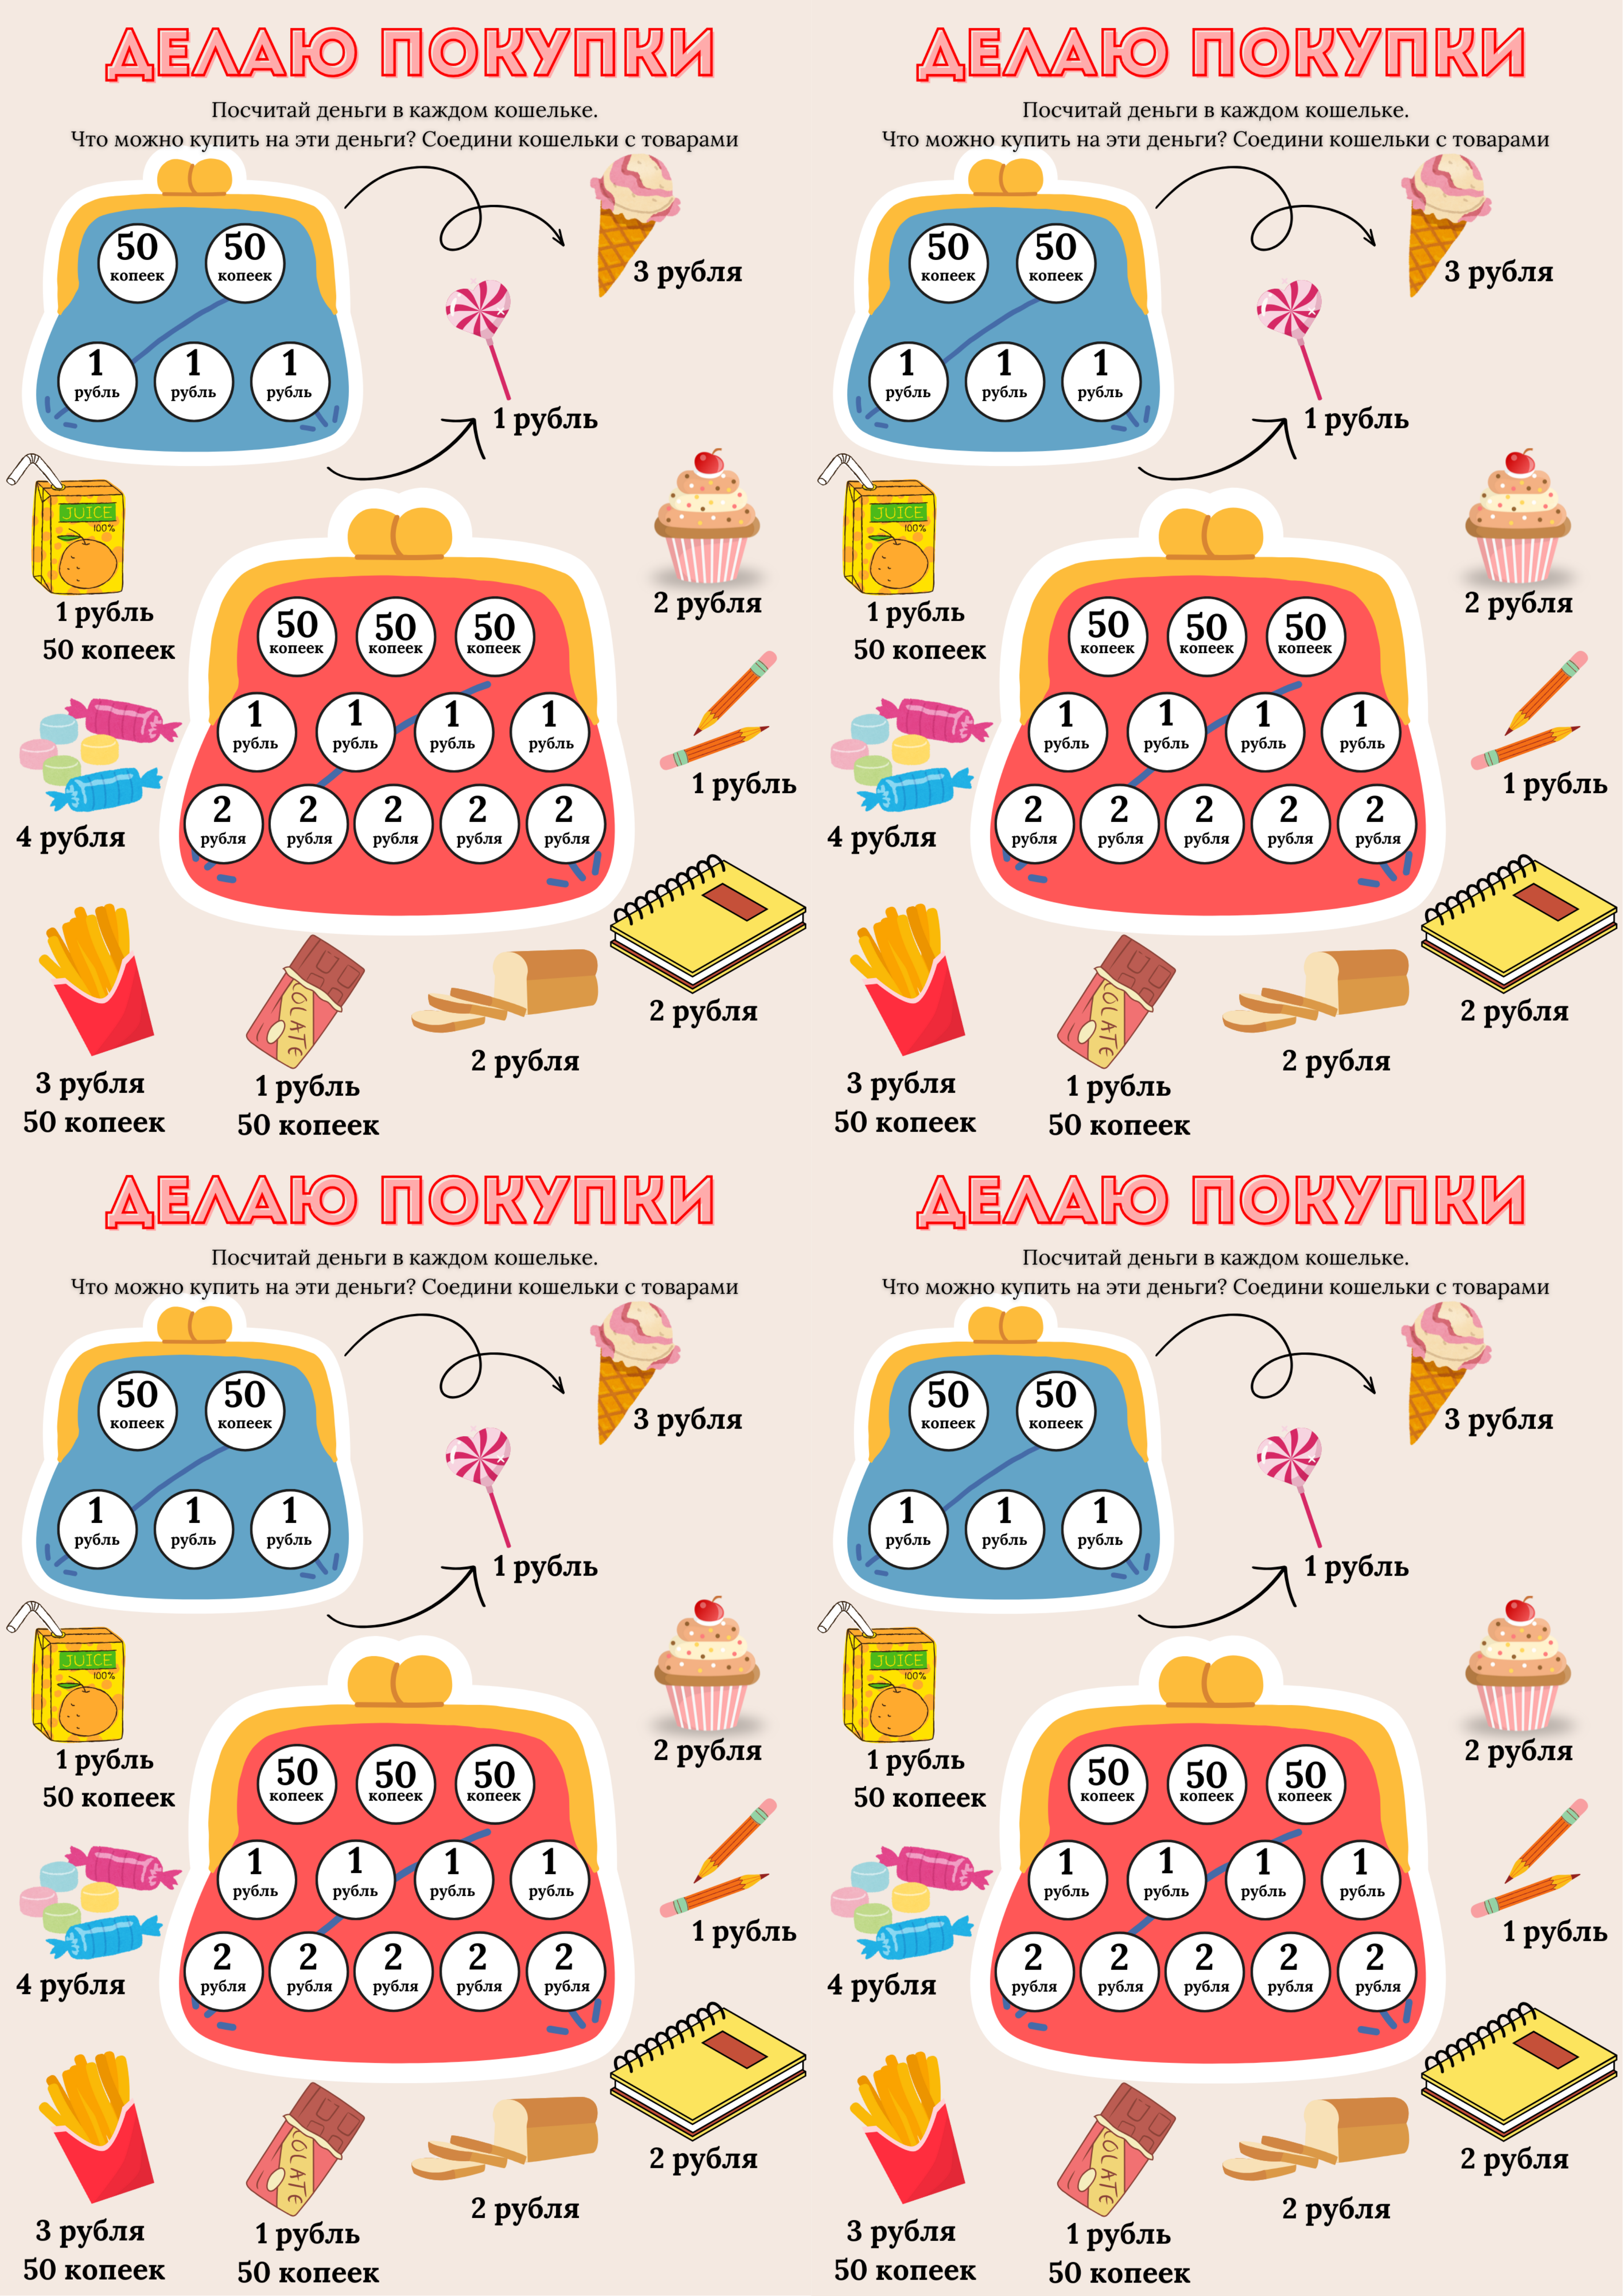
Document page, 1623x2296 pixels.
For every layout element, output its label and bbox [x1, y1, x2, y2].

text_box [812, 1148, 1623, 2296]
text_box [811, 0, 1623, 1148]
text_box [0, 1148, 812, 2296]
text_box [0, 0, 811, 1148]
